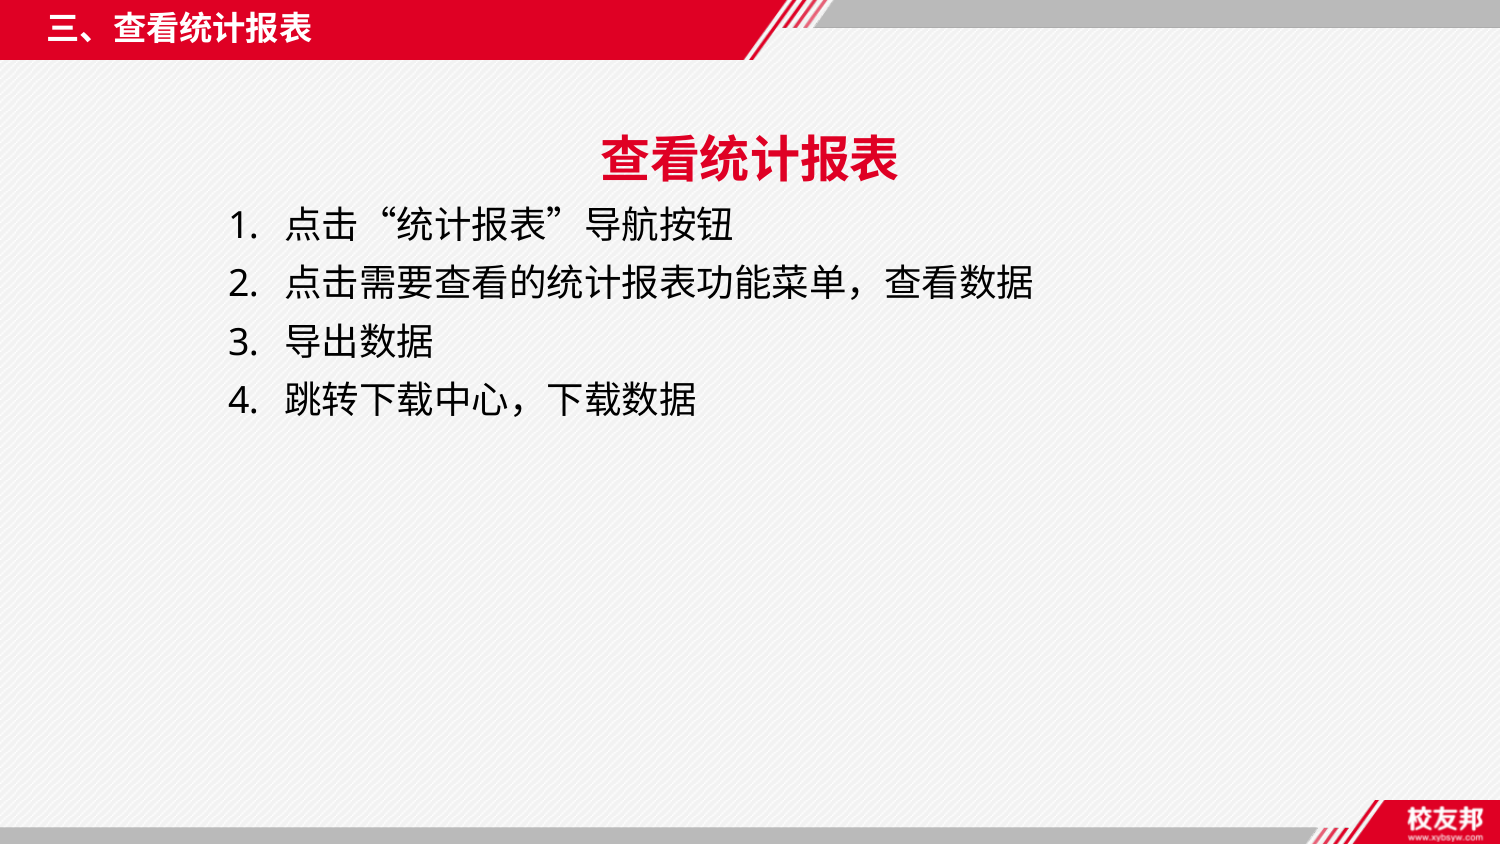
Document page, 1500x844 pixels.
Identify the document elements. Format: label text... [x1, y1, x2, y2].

text_box 查看统计报表 点击“统计报表”导航按钮 点击需要查看的统计报表功能菜单，查看数据 导出数据 跳转下载中心，下载数据 [213, 120, 1287, 429]
picture [0, 0, 1500, 844]
text_box 三、查看统计报表 [1, 0, 321, 55]
